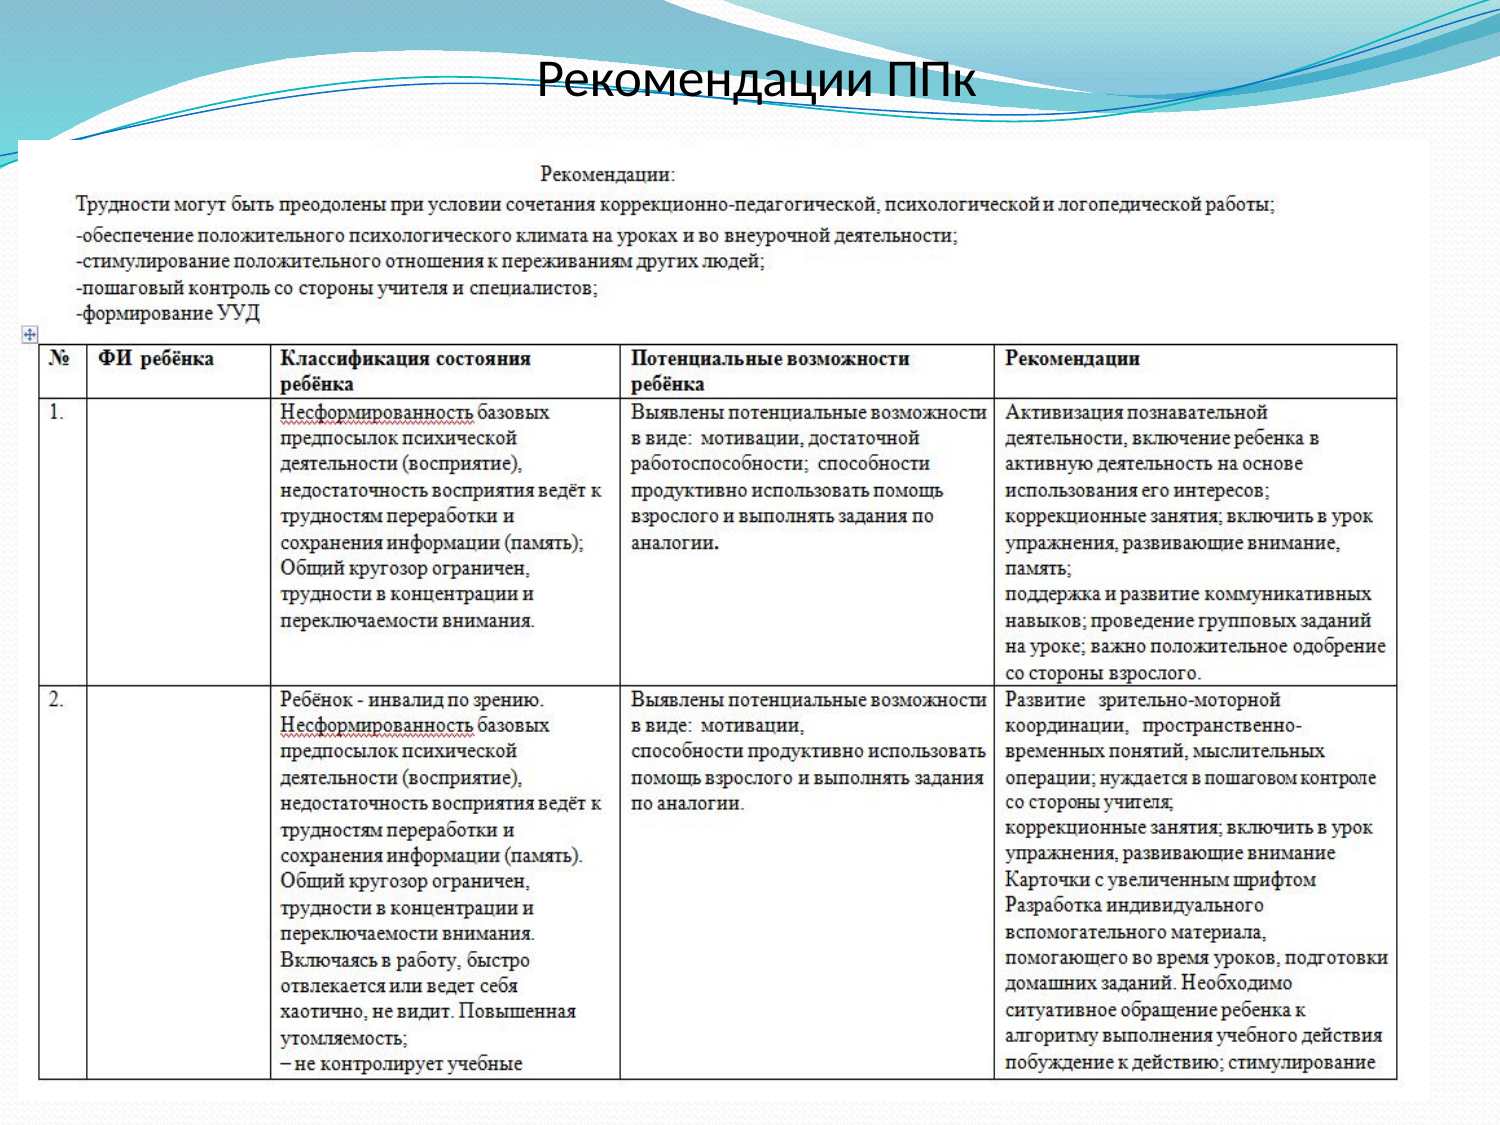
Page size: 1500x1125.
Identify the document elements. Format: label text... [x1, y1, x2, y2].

title Рекомендации ППк [82, 35, 1432, 108]
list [17, 140, 1430, 1101]
